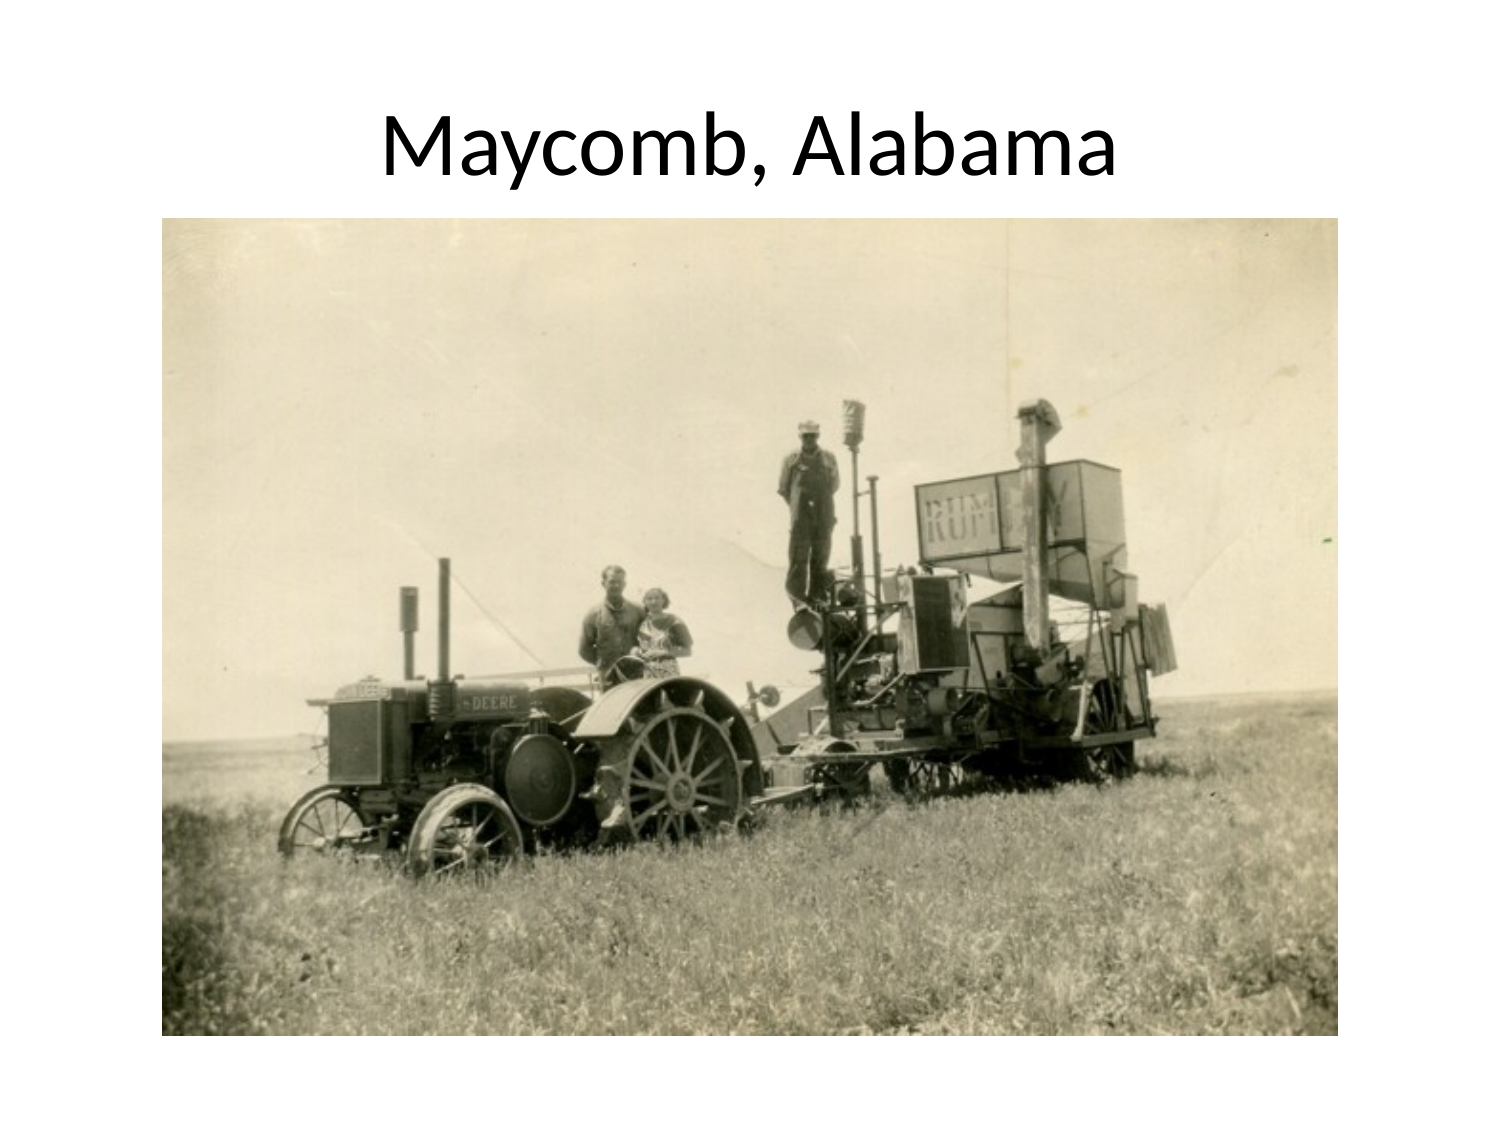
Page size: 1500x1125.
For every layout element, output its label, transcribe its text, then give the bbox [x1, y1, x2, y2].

title Maycomb, Alabama [75, 45, 1425, 233]
picture [162, 218, 1338, 1036]
